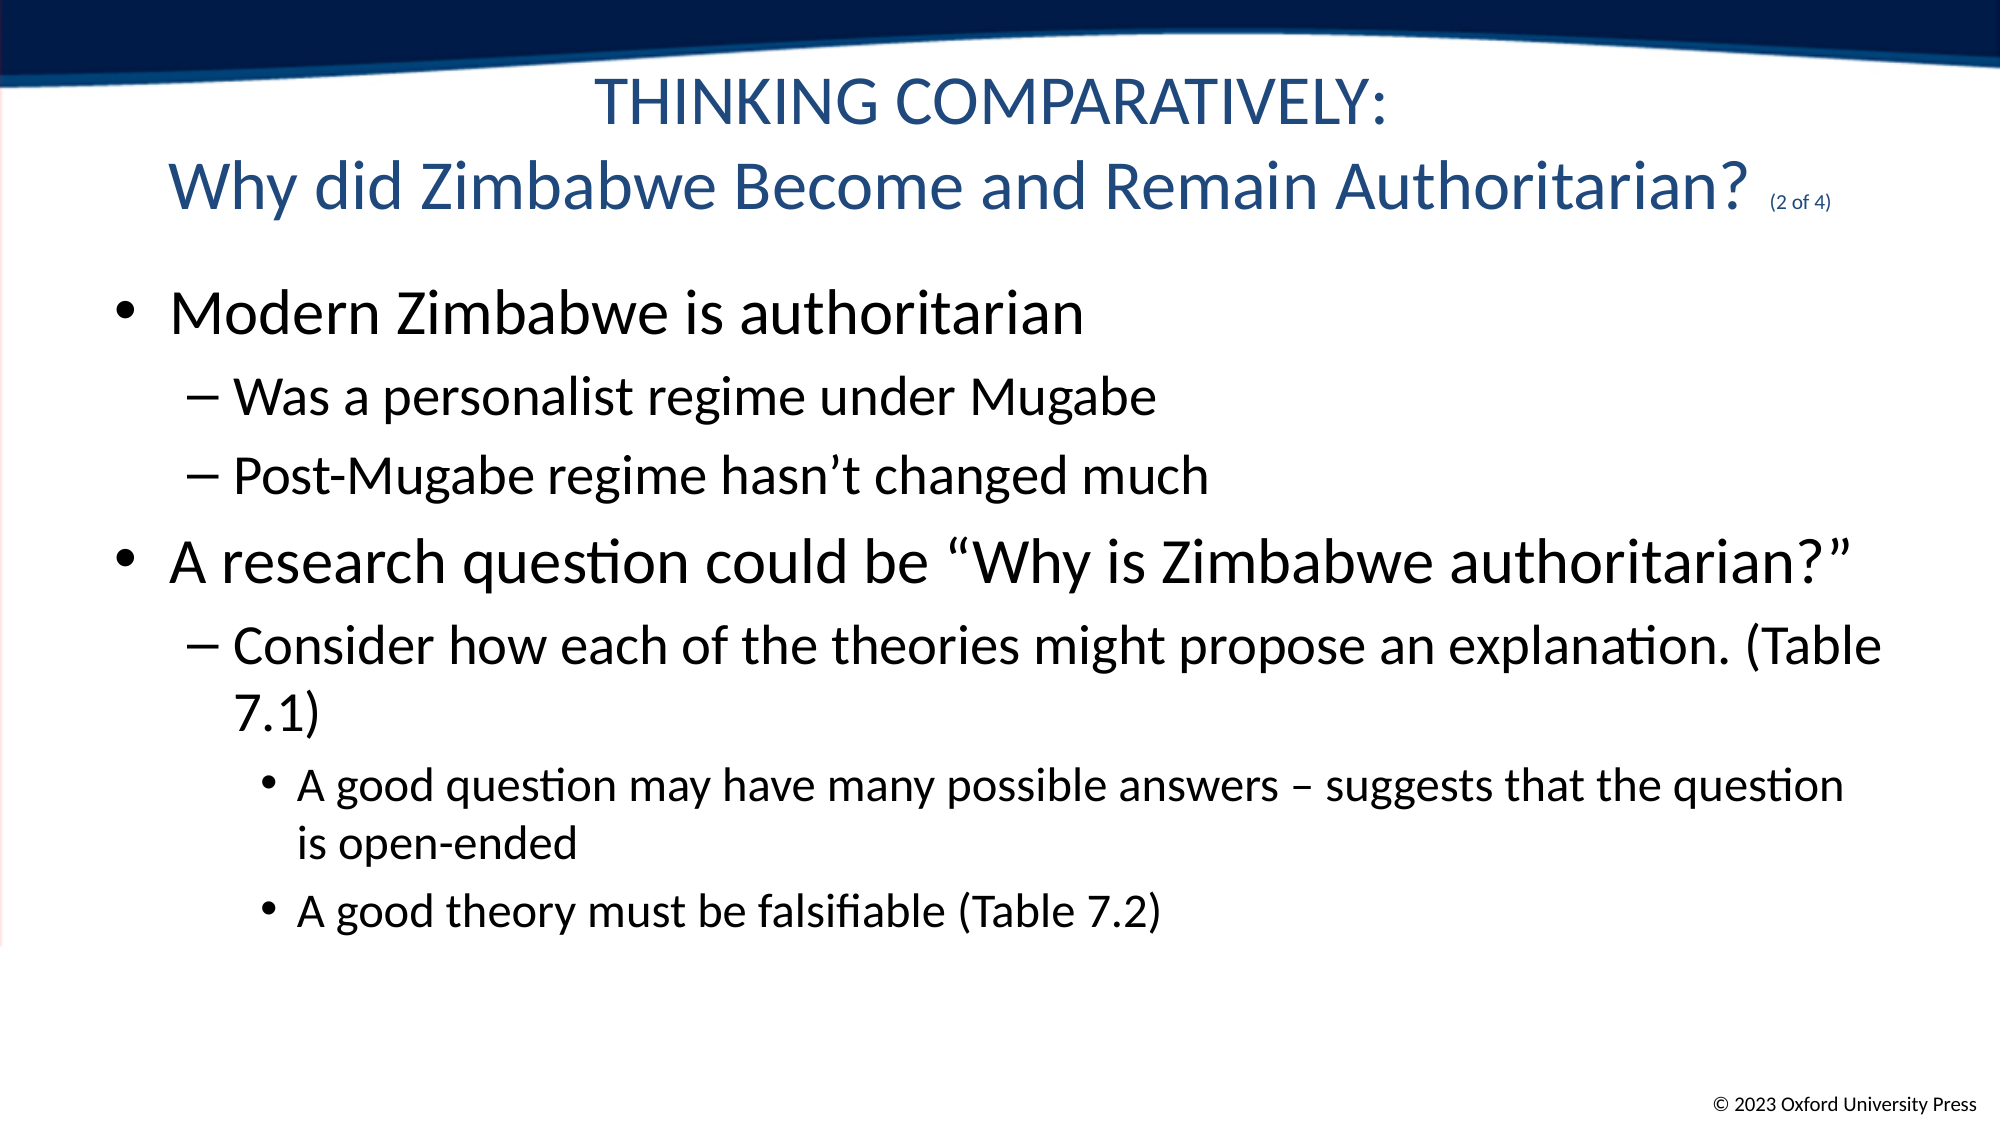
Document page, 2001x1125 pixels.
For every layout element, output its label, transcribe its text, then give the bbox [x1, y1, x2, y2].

title Thinking Comparatively: Why did Zimbabwe Become and Remain Authoritarian? (2 of 4) [99, 45, 1900, 233]
list Modern Zimbabwe is authoritarian Was a personalist regime under Mugabe Post-Mugabe regime hasn’t changed much A research question could be “Why is Zimbabwe authoritarian?” Consider how each of the theories might propose an explanation. (Table 7.1) A good question may have many possible answers – suggests that the question is open-ended A good theory must be falsifiable (Table 7.2) [99, 262, 1900, 1005]
picture [0, 0, 2000, 1125]
